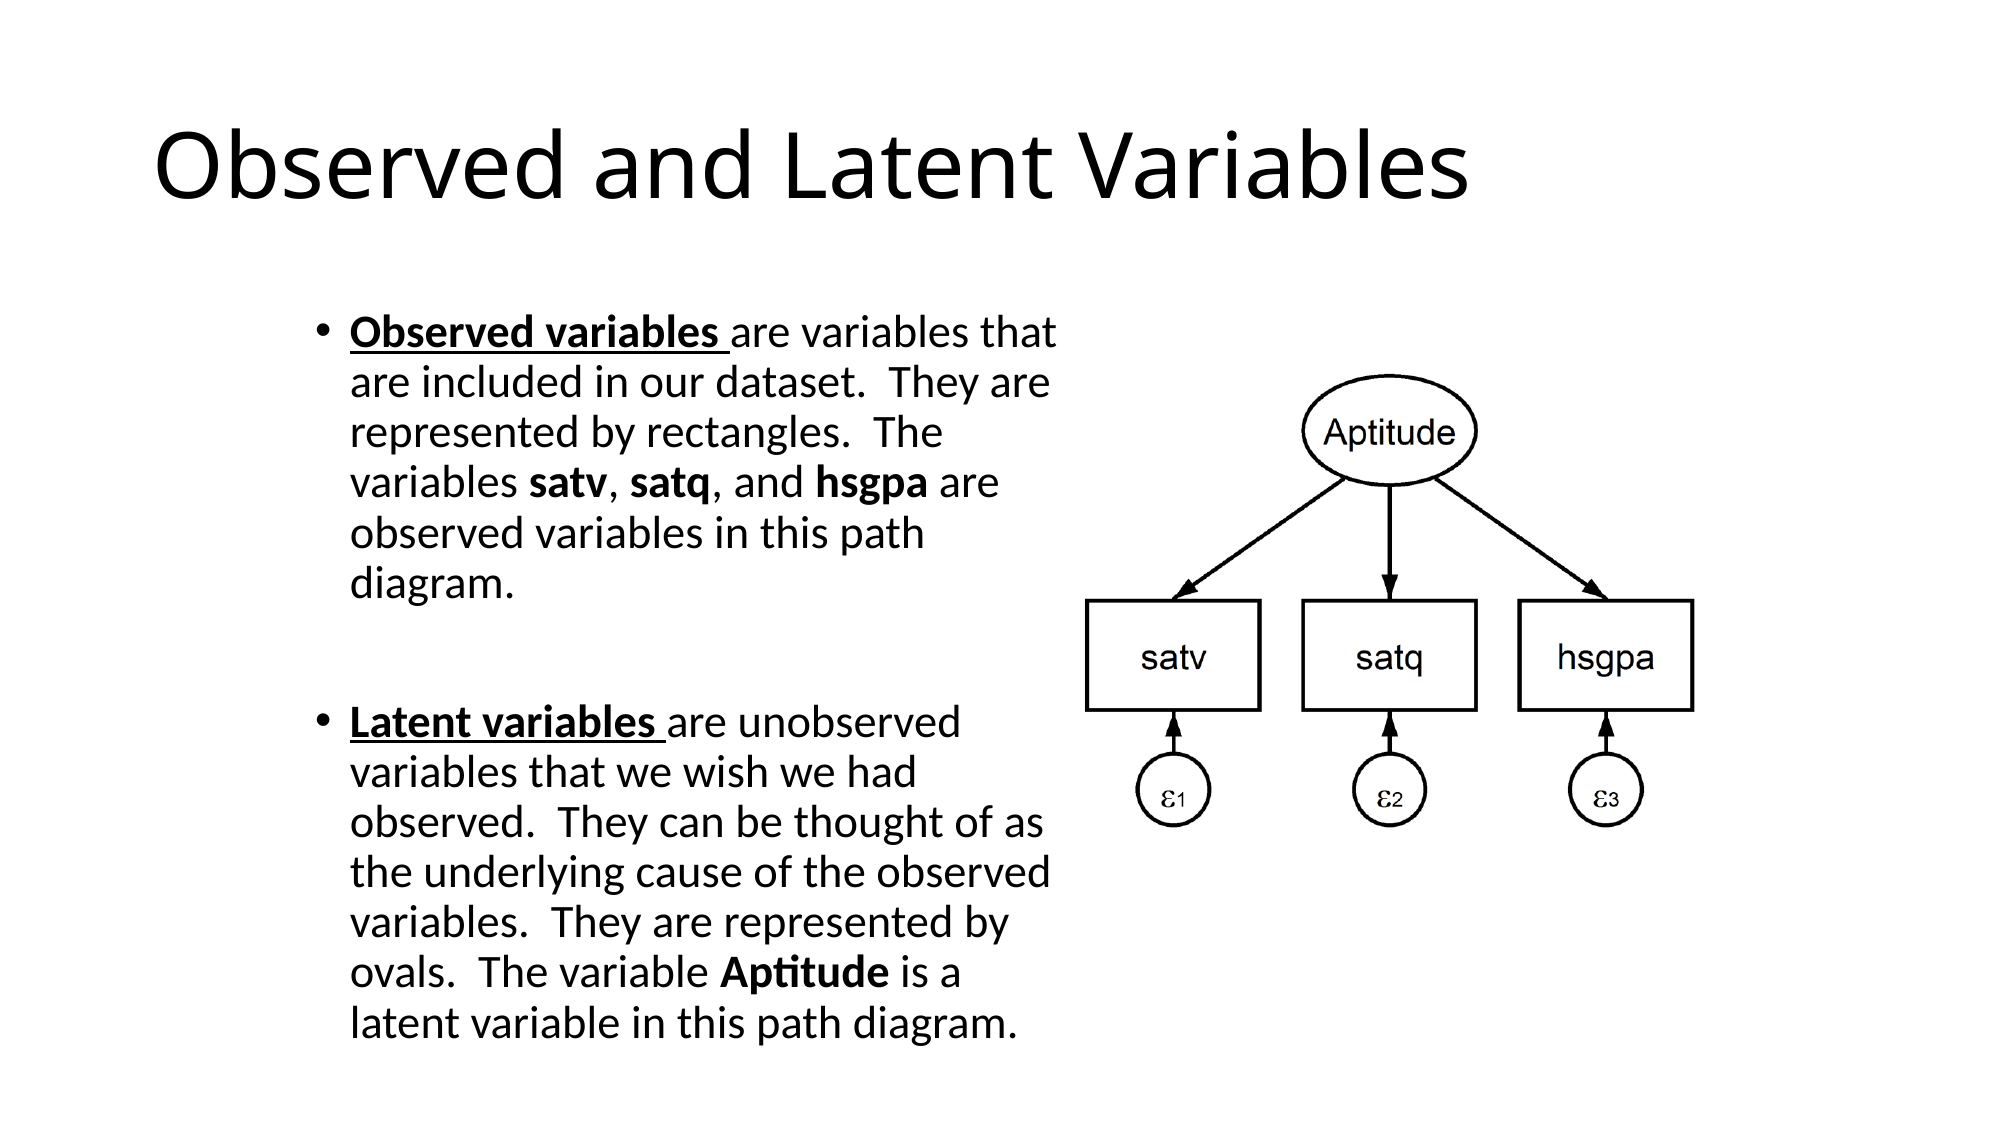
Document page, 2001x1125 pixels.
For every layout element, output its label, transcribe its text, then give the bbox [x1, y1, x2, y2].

list Observed variables are variables that are included in our dataset. They are represented by rectangles. The variables satv, satq, and hsgpa are observed variables in this path diagram. Latent variables are unobserved variables that we wish we had observed. They can be thought of as the underlying cause of the observed variables. They are represented by ovals. The variable Aptitude is a latent variable in this path diagram. [300, 299, 1075, 1100]
title Observed and Latent Variables [137, 59, 1863, 278]
picture [1074, 362, 1713, 841]
